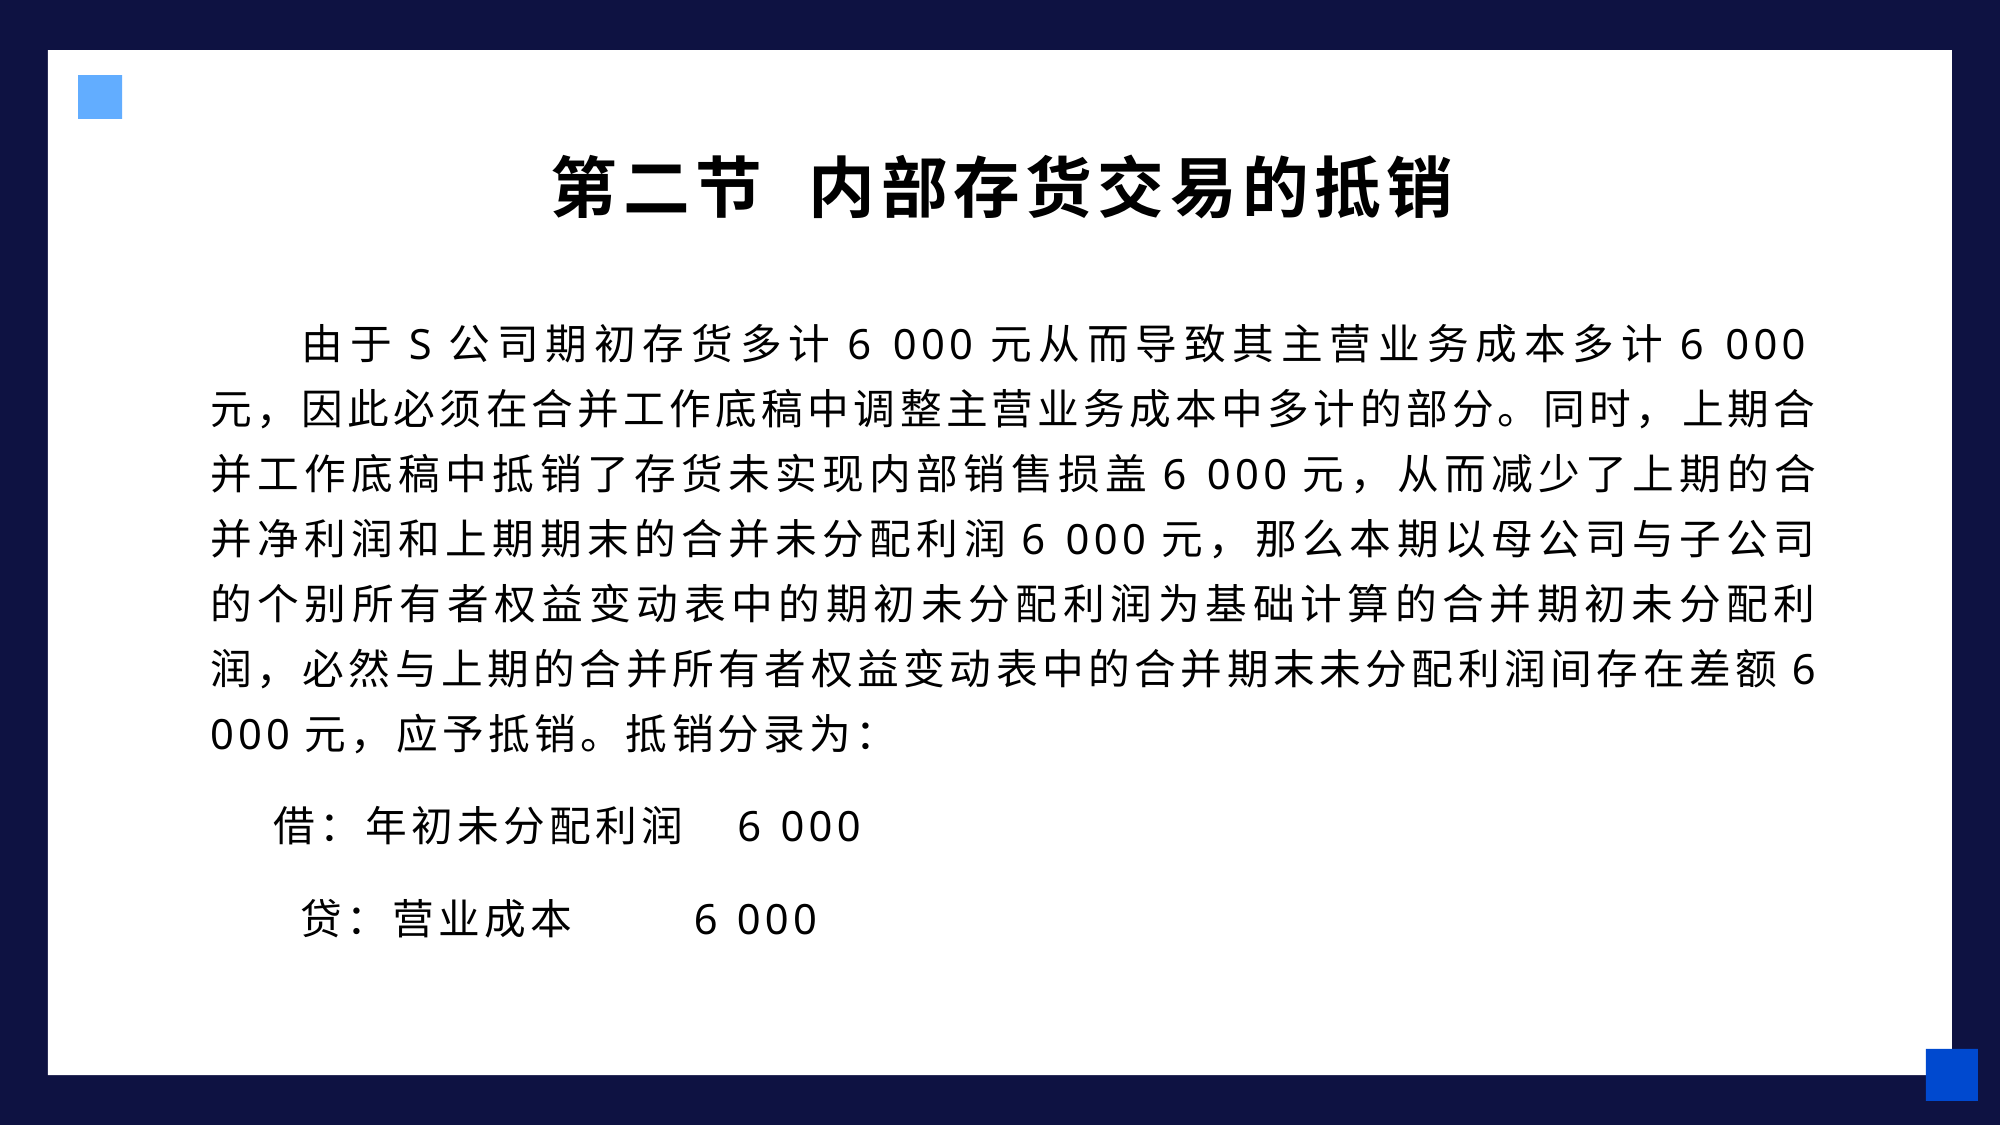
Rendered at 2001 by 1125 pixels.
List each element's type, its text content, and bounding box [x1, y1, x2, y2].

text_box 第二节 内部存货交易的抵销 [376, 75, 1625, 200]
list 由于S公司期初存货多计6 000元从而导致其主营业务成本多计6 000元，因此必须在合并工作底稿中调整主营业务成本中多计的部分。同时，上期合并工作底稿中抵销了存货未实现内部销售损盖6 000元，从而减少了上期的合并净利润和上期期末的合并未分配利润6 000元，那么本期以母公司与子公司的个别所有者权益变动表中的期初未分配利润为基础计算的合并期初未分配利润，必然与上期的合并所有者权益变动表中的合并期末未分配利润间存在差额6 000元，应予抵销。抵销分录为： 借：年初未分配利润 6 000 贷：营业成本 6 000 [193, 302, 1834, 868]
